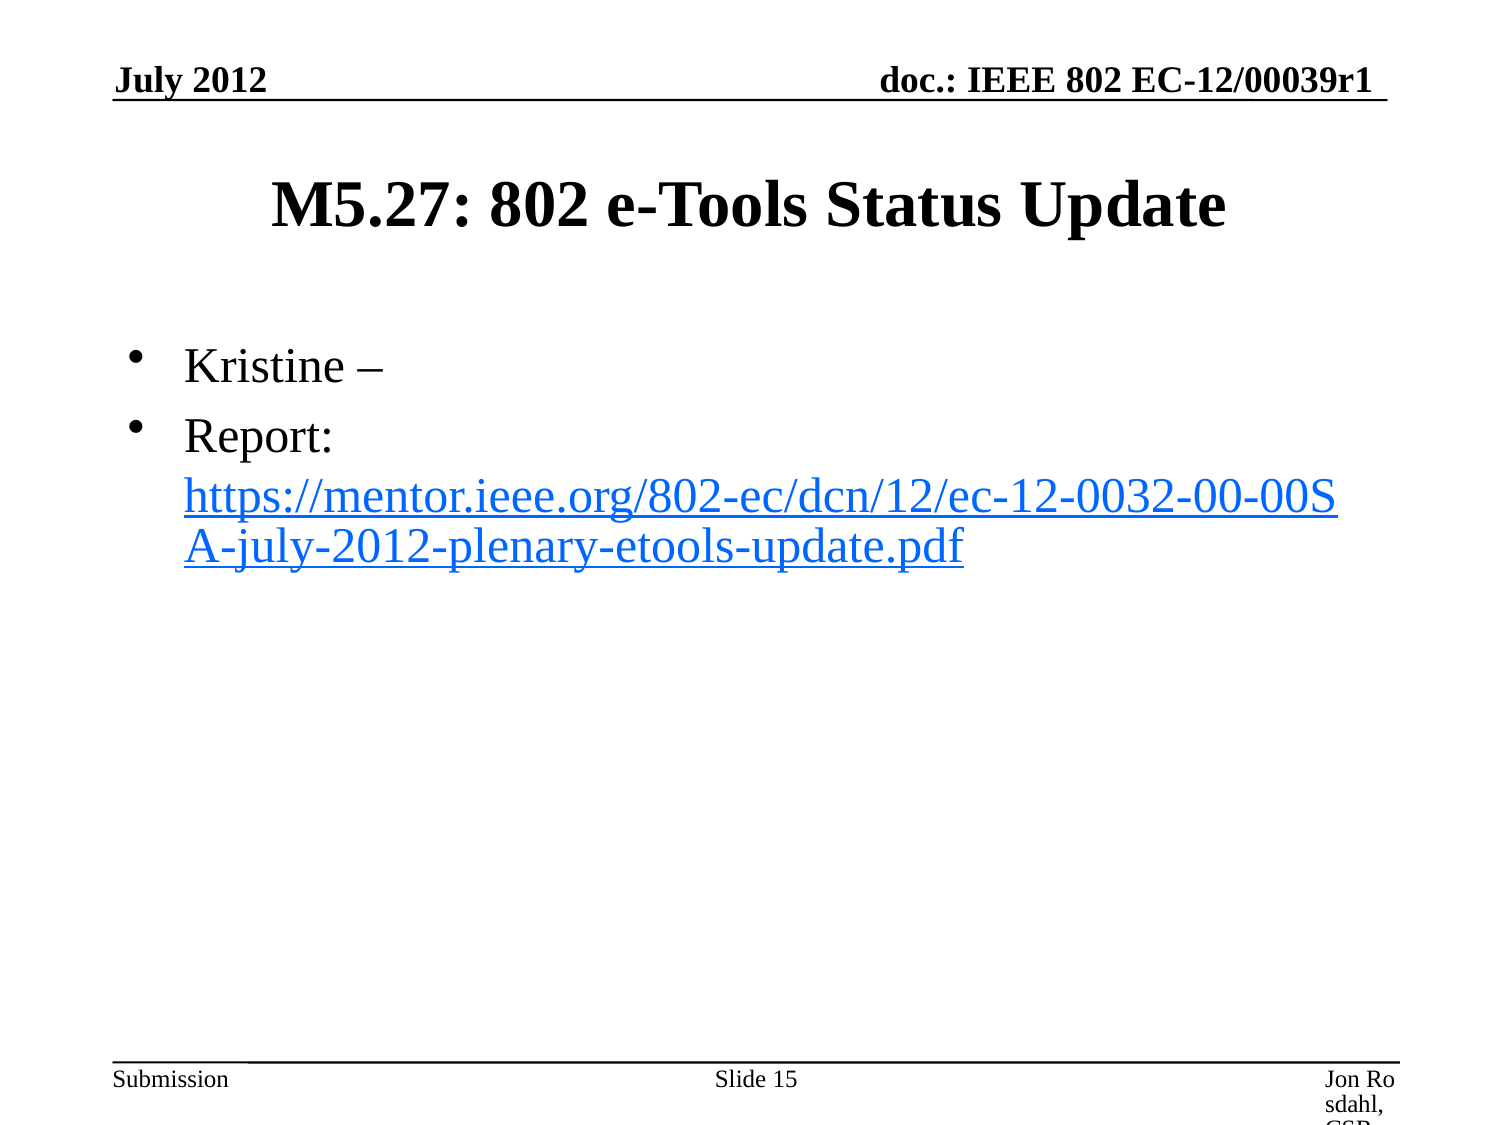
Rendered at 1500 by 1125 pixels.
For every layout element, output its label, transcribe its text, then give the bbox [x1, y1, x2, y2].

list Kristine – Report: https://mentor.ieee.org/802-ec/dcn/12/ec-12-0032-00-00SA-july-2012-plenary-etools-update.pdf [112, 324, 1388, 1001]
title M5.27: 802 e-Tools Status Update [112, 112, 1388, 288]
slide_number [114, 54, 290, 101]
footer Jon Rosdahl, CSR [1324, 1061, 1402, 1093]
slide_number Slide 15 [712, 1061, 800, 1093]
